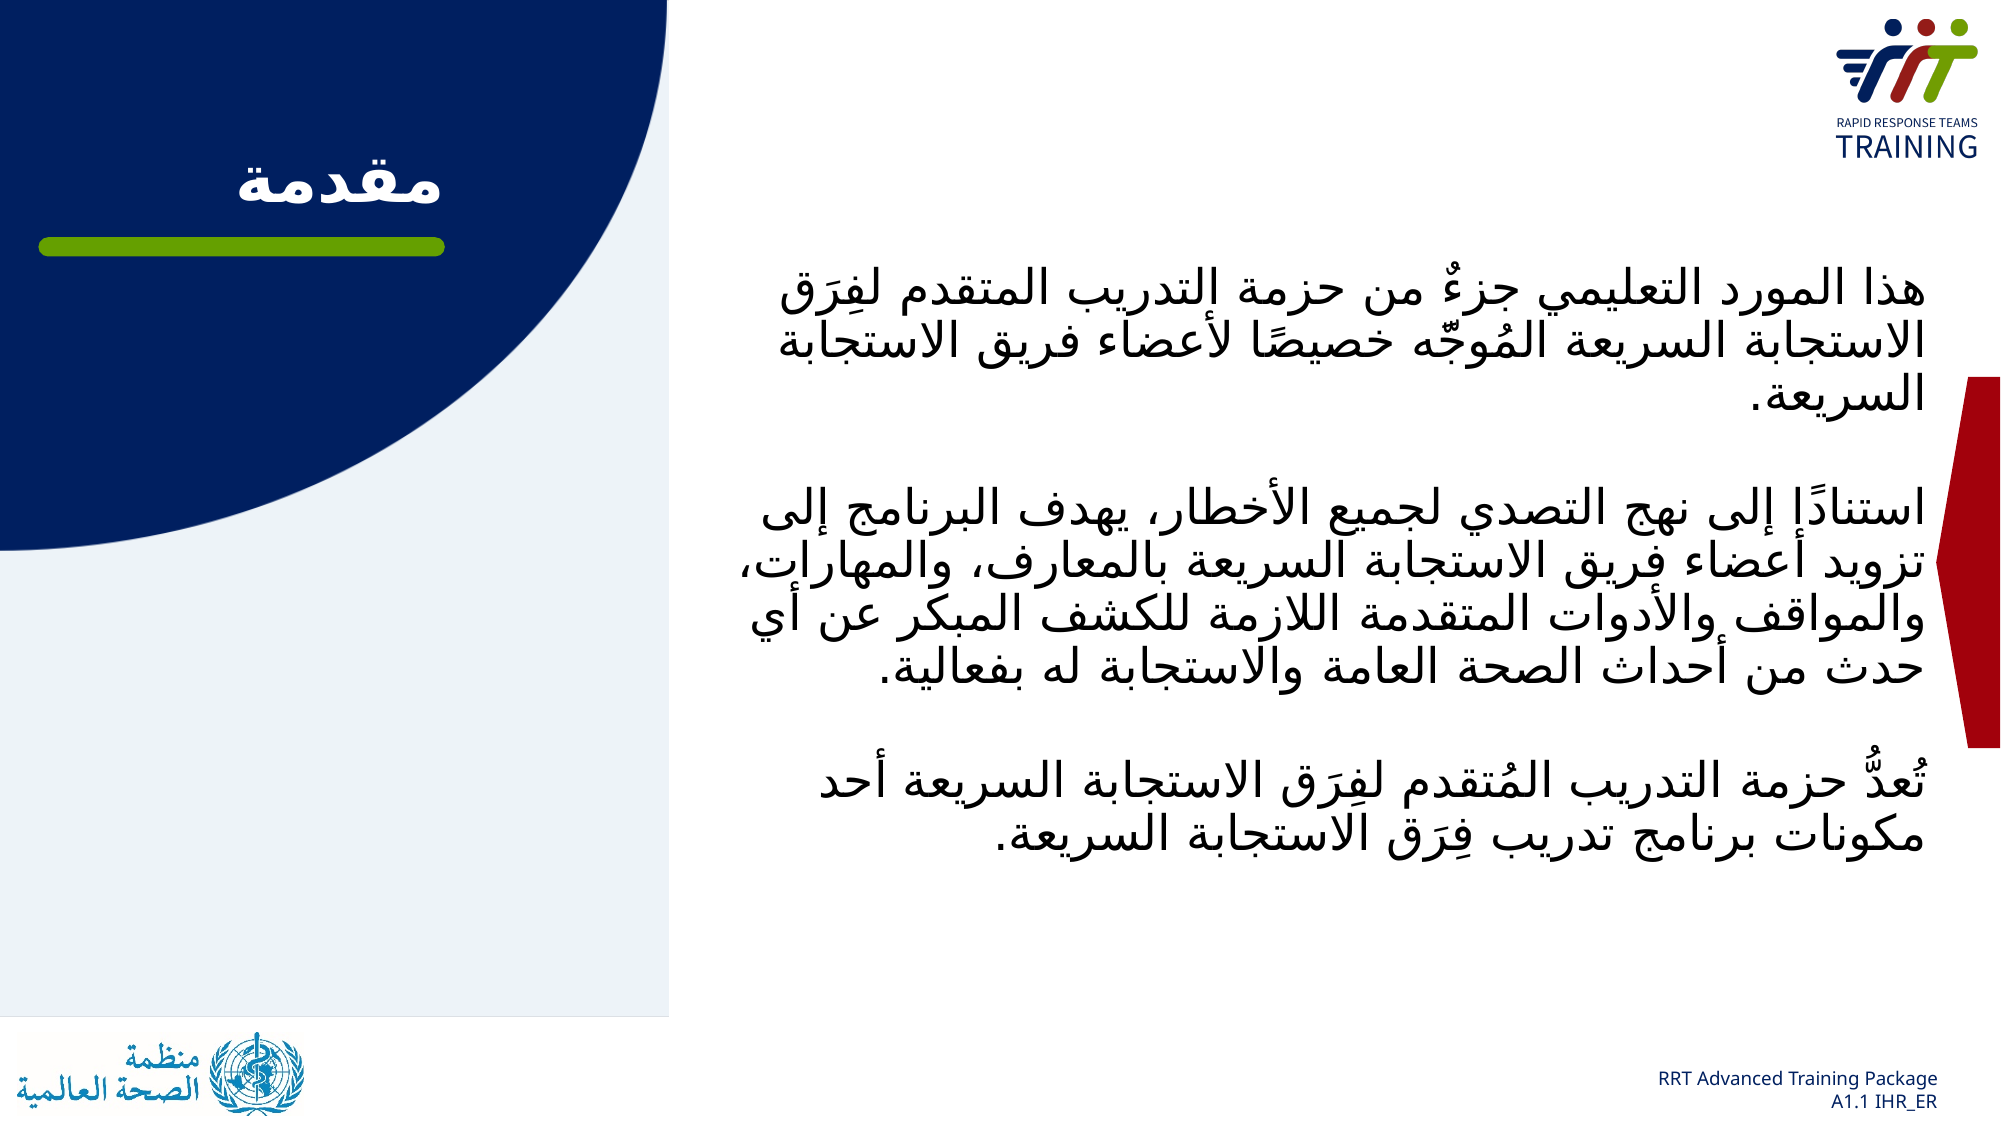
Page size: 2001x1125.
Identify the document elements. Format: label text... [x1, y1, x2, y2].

text_box [38, 237, 445, 257]
list هذا المورد التعليمي جزءٌ من حزمة التدريب المتقدم لفِرَق الاستجابة السريعة المُوجَّه خصيصًا لأعضاء فريق الاستجابة السريعة. استنادًا إلى نهج التصدي لجميع الأخطار، يهدف البرنامج إلى تزويد أعضاء فريق الاستجابة السريعة بالمعارف، والمهارات، والمواقف والأدوات المتقدمة اللازمة للكشف المبكر عن أي حدث من أحداث الصحة العامة والاستجابة له بفعالية. تُعدُّ حزمة التدريب المُتقدم لفِرَق الاستجابة السريعة أحد مكونات برنامج تدريب فِرَق الاستجابة السريعة. [723, 261, 1929, 912]
picture [0, 0, 669, 1018]
picture [17, 1032, 304, 1116]
title مقدمة [48, 145, 445, 243]
picture [1835, 19, 1978, 167]
